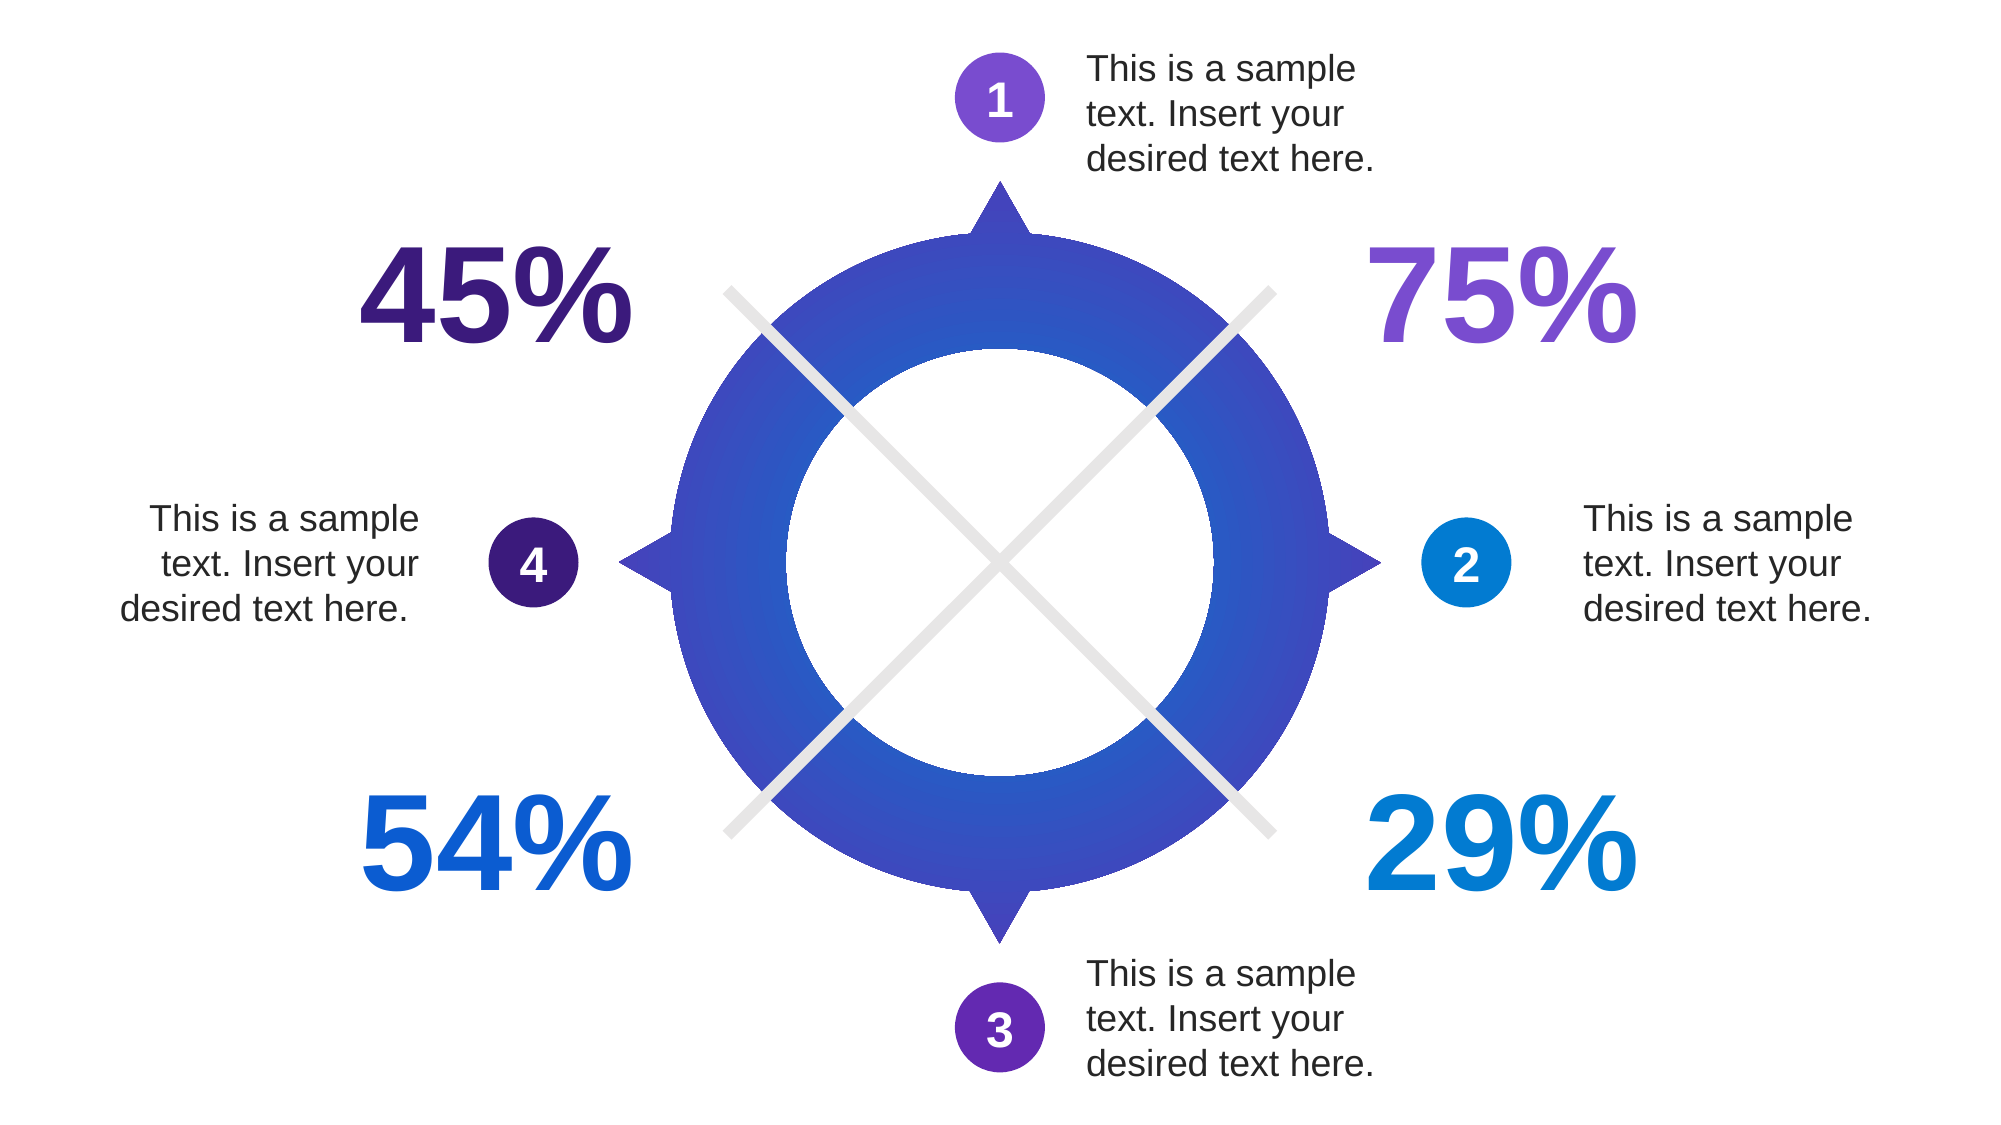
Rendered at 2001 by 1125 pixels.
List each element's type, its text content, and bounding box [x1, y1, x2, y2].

text_box 54% [268, 745, 650, 926]
text_box 4 [487, 516, 580, 609]
text_box [767, 179, 1233, 411]
text_box 45% [268, 197, 650, 378]
text_box This is a sample text. Insert your desired text here. [1071, 941, 1453, 1092]
text_box This is a sample text. Insert your desired text here. [1568, 486, 1950, 637]
text_box 1 [953, 51, 1046, 144]
text_box This is a sample text. Insert your desired text here. [53, 486, 435, 637]
text_box 29% [1350, 745, 1732, 926]
text_box 3 [953, 981, 1046, 1074]
text_box [616, 329, 848, 795]
text_box 75% [1350, 197, 1732, 378]
text_box [726, 288, 1274, 836]
text_box [1151, 329, 1383, 796]
text_box [767, 714, 1233, 946]
text_box 2 [1420, 516, 1513, 609]
text_box This is a sample text. Insert your desired text here. [1071, 36, 1453, 187]
